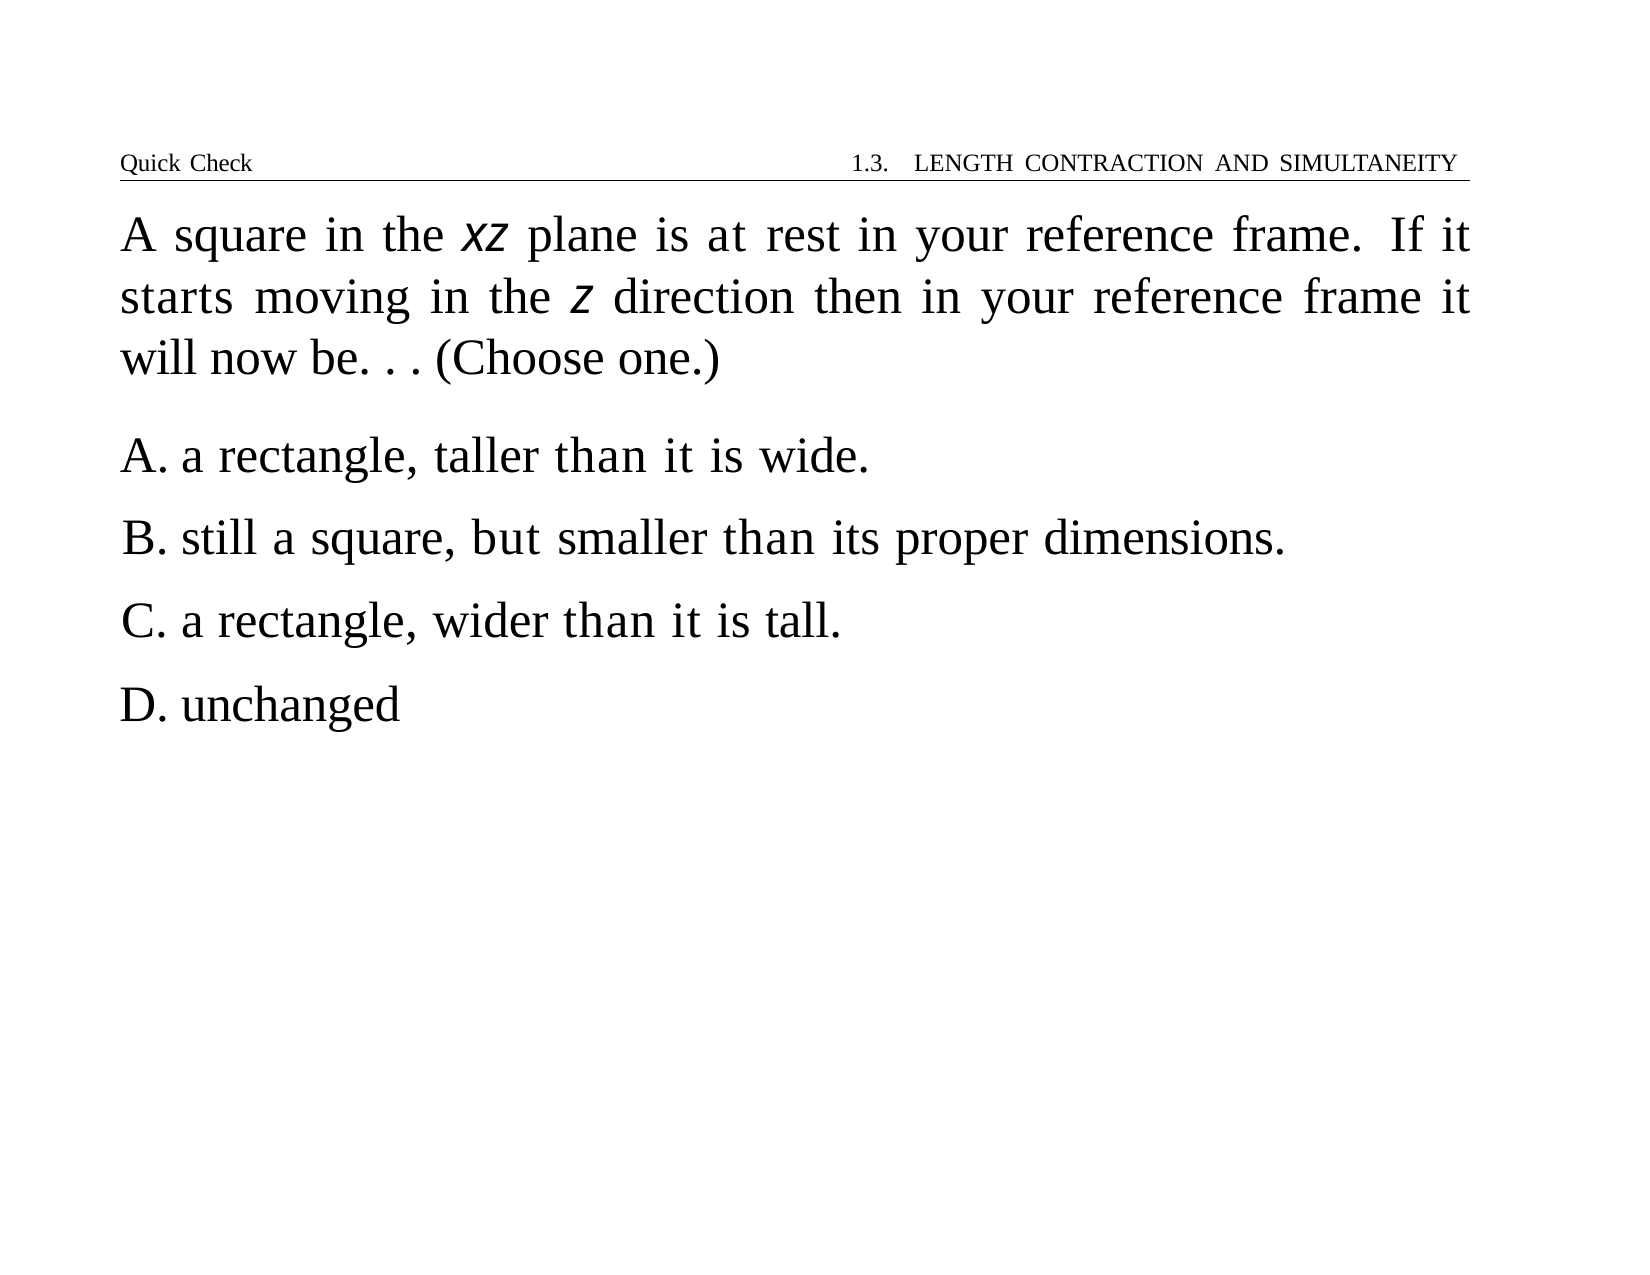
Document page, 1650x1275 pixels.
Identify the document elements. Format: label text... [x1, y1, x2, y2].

text_box a rectangle, taller than it is wide. still a square, but smaller than its proper dimensions. a rectangle, wider than it is tall. unchanged [117, 397, 1291, 732]
text_box Quick Check 1.3. LENGTH CONTRACTION AND SIMULTANEITY [117, 144, 1473, 176]
title A square in the xz plane is at rest in your reference frame. If it starts moving in the z direction then in your reference frame it will now be. . . (Choose one.) [117, 198, 1473, 413]
